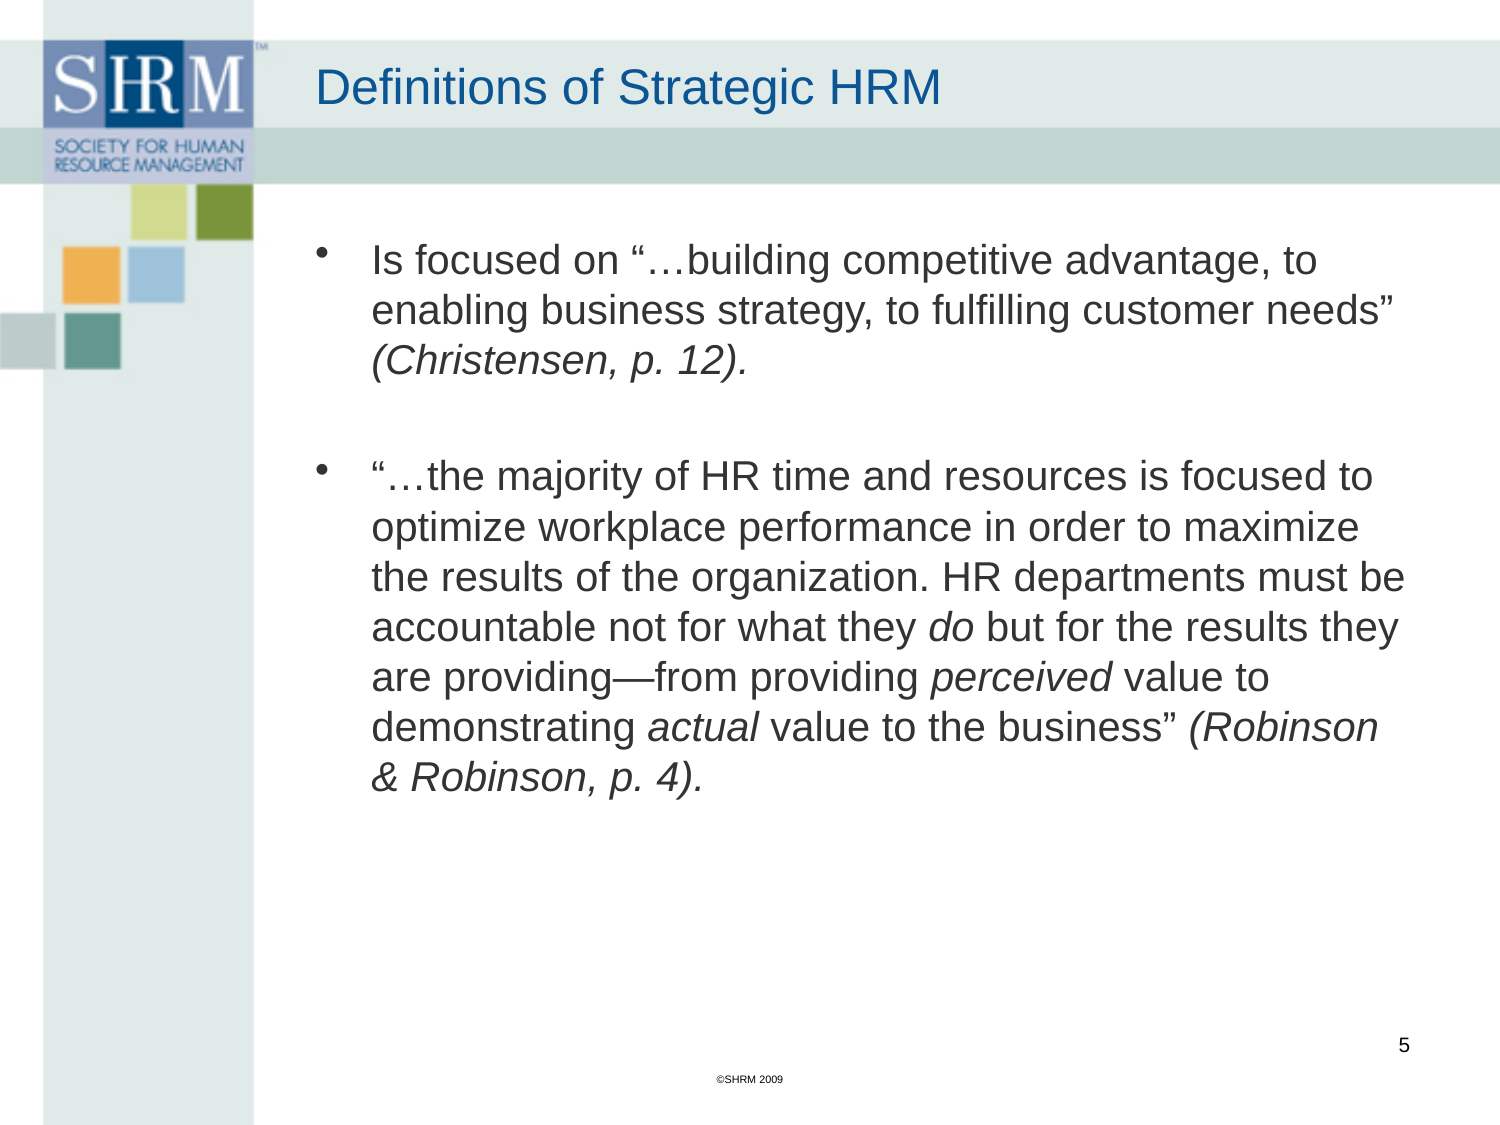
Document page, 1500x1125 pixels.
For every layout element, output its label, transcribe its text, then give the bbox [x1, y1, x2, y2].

footer ©SHRM 2009 [512, 1062, 988, 1103]
picture [0, 0, 1500, 1125]
slide_number 5 [1074, 1024, 1426, 1103]
list Is focused on “…building competitive advantage, to enabling business strategy, to fulfilling customer needs” (Christensen, p. 12). “…the majority of HR time and resources is focused to optimize workplace performance in order to maximize the results of the organization. HR departments must be accountable not for what they do but for the results they are providing—from providing perceived value to demonstrating actual value to the business” (Robinson & Robinson, p. 4). [299, 224, 1426, 1006]
title Definitions of Strategic HRM [299, 44, 1426, 126]
